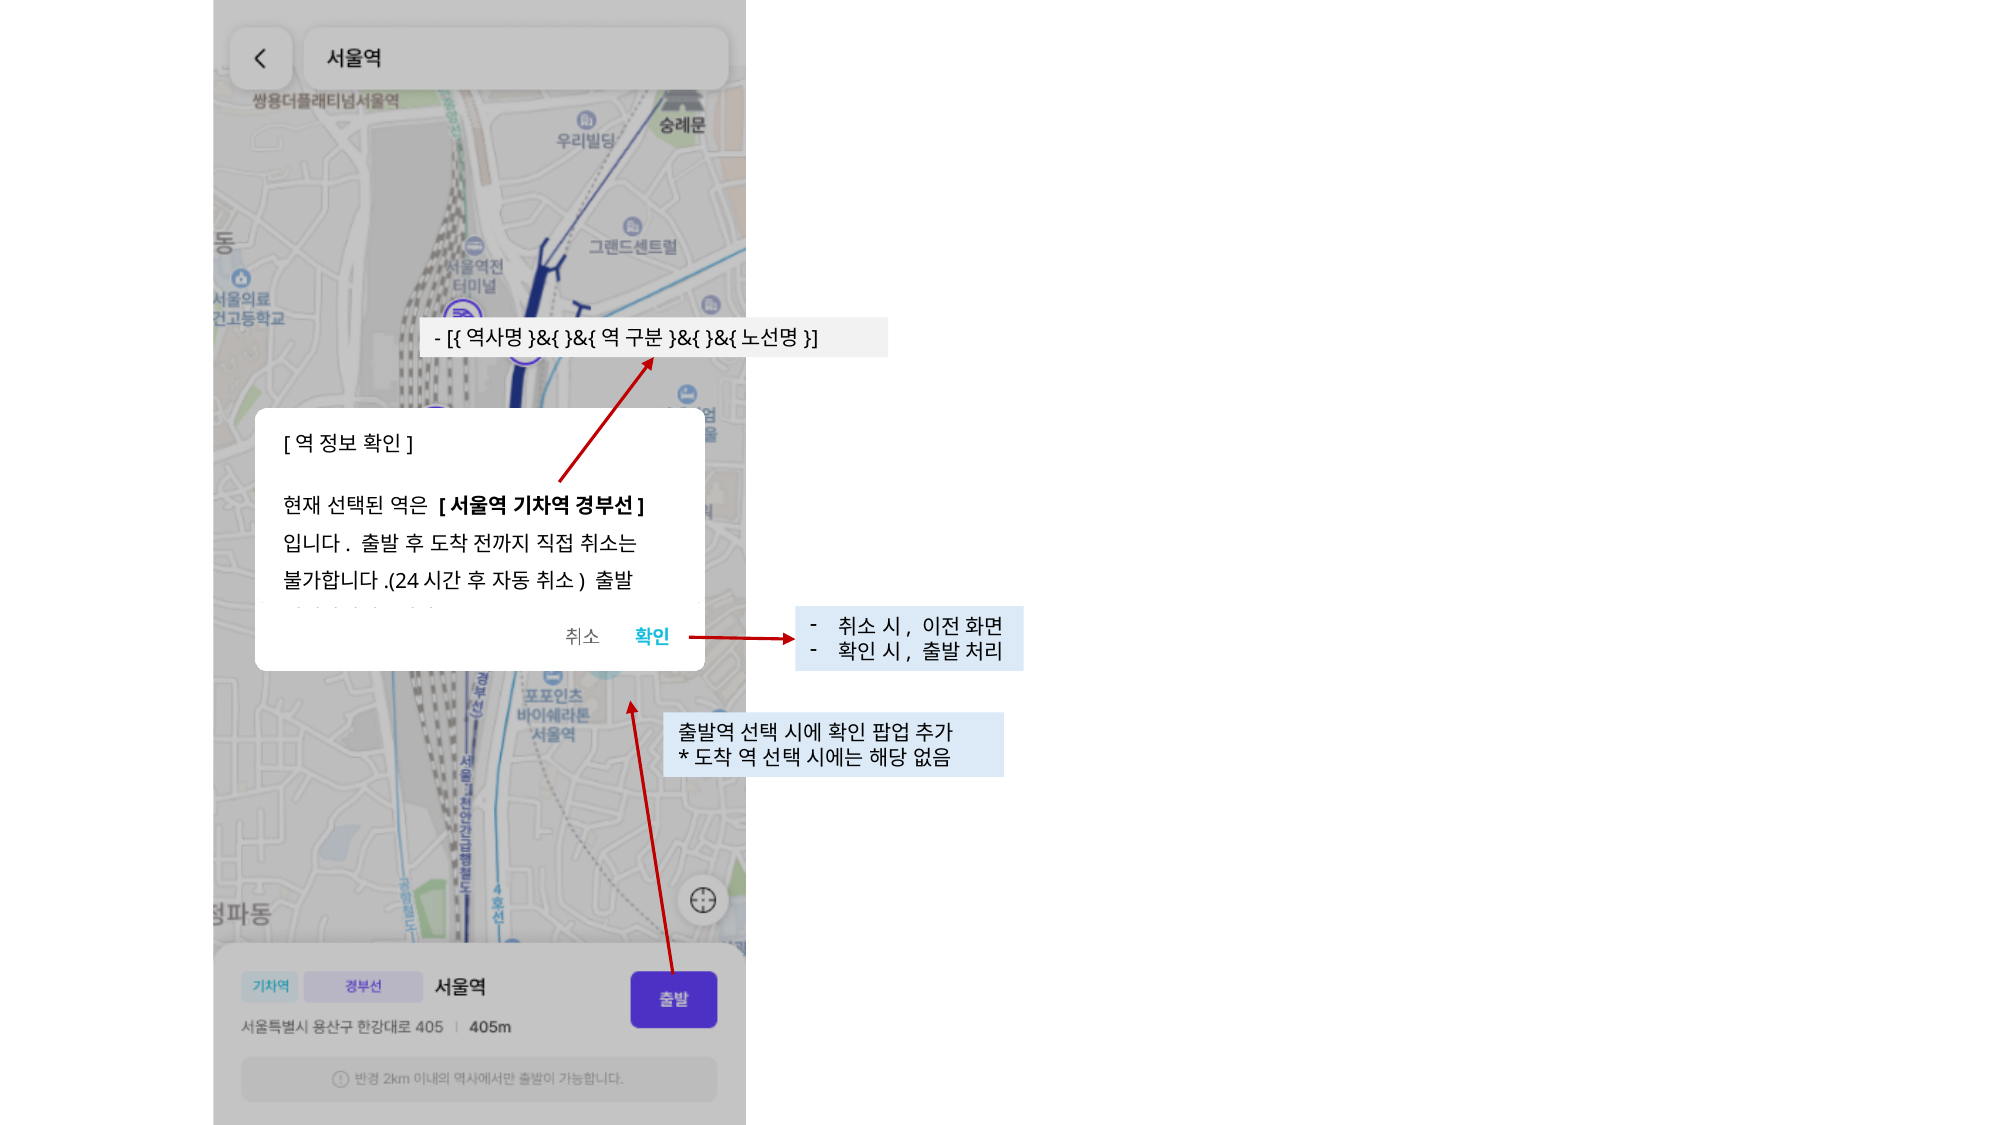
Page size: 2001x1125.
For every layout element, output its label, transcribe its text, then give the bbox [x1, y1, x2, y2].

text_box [254, 408, 705, 607]
text_box 취소 시, 이전 화면 확인 시, 출발 처리 [795, 606, 1024, 671]
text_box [629, 700, 674, 976]
text_box 출발역 선택 시에 확인 팝업 추가 *도착 역 선택 시에는 해당 없음 [747, 712, 1004, 777]
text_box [688, 636, 796, 640]
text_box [558, 357, 655, 483]
picture [212, 0, 747, 1125]
text_box - [{역사명}&{ }&{역 구분}&{ }&{노선명}] [747, 317, 889, 358]
